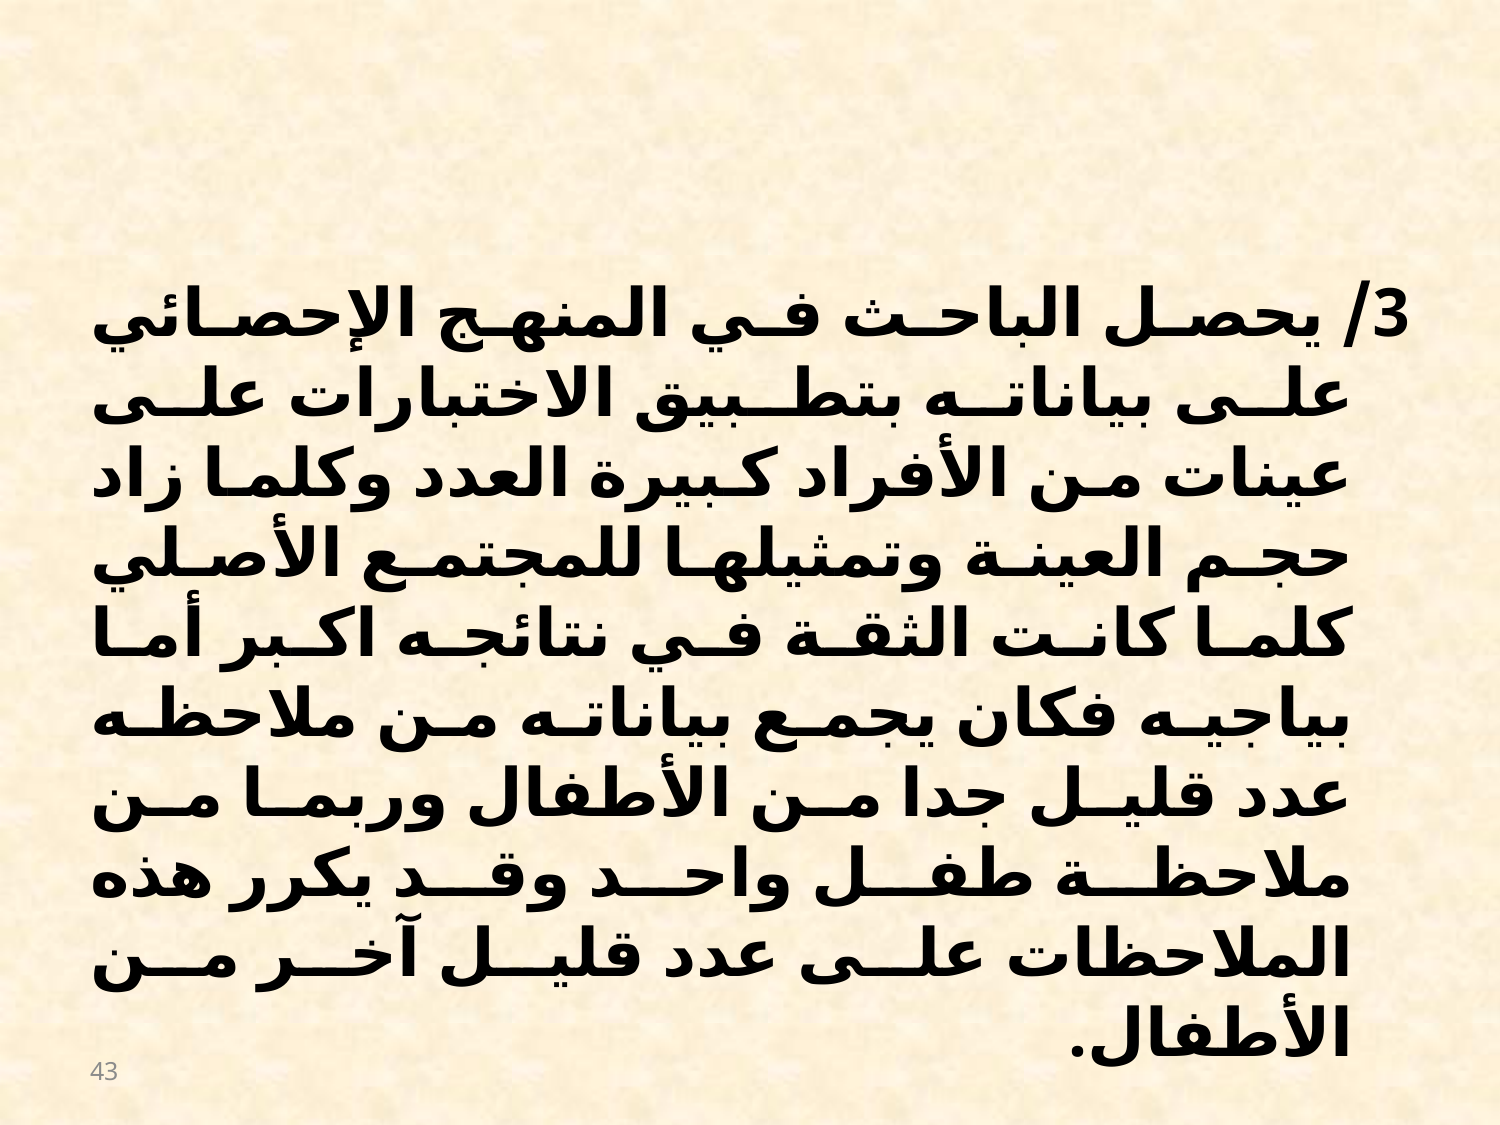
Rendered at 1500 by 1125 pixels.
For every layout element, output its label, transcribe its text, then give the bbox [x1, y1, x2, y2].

picture [0, 0, 1500, 1125]
slide_number 43 [75, 1042, 425, 1103]
list 3/ يحصل الباحث في المنهج الإحصائي على بياناته بتطبيق الاختبارات على عينات من الأفراد كبيرة العدد وكلما زاد حجم العينة وتمثيلها للمجتمع الأصلي كلما كانت الثقة في نتائجه اكبر أما بياجيه فكان يجمع بياناته من ملاحظه عدد قليل جدا من الأطفال وربما من ملاحظة طفل واحد وقد يكرر هذه الملاحظات على عدد قليل آخر من الأطفال. [75, 262, 1425, 1005]
